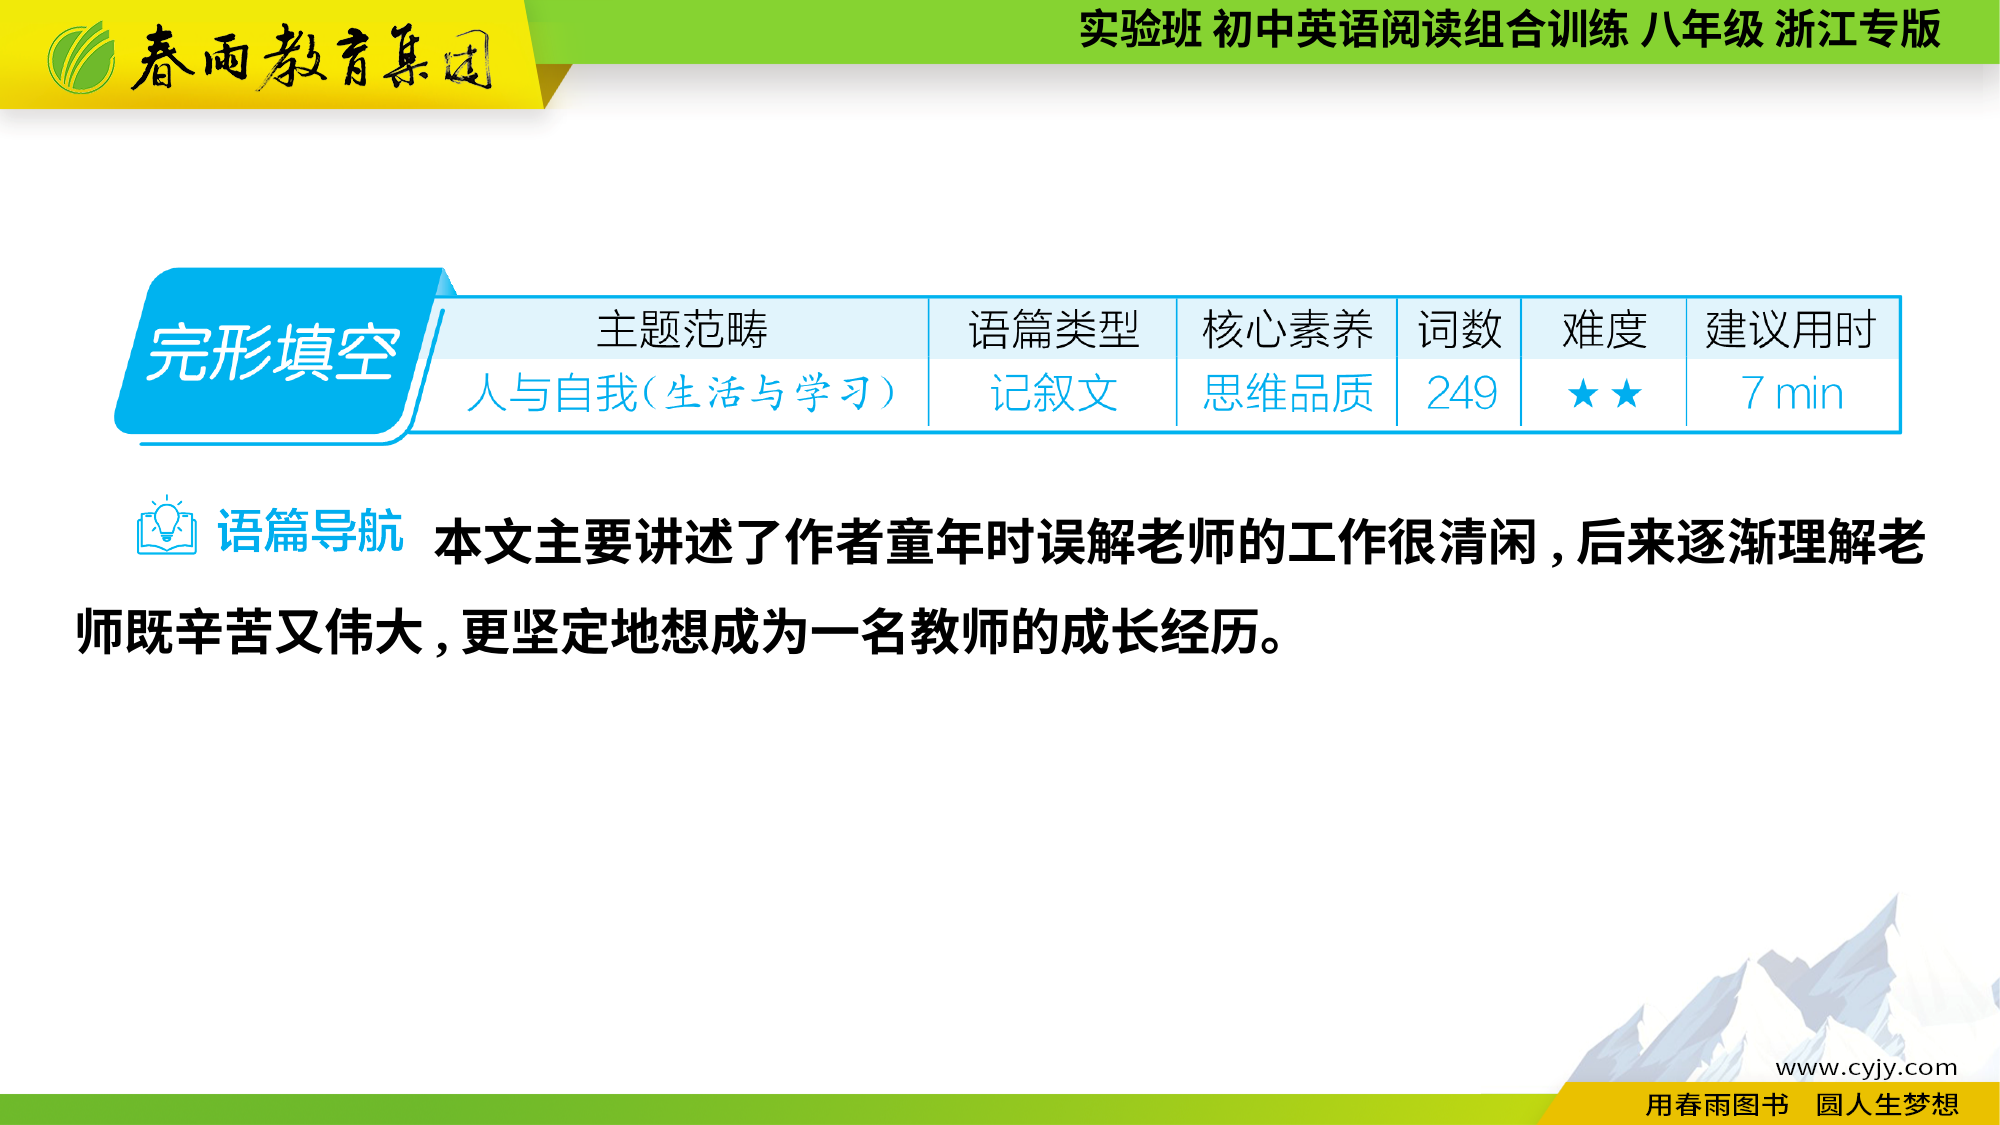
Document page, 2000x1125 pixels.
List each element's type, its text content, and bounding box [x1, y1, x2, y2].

list 本文主要讲述了作者童年时误解老师的工作很清闲,后来逐渐理解老师既辛苦又伟大,更坚定地想成为一名教师的成长经历。 [59, 473, 1944, 659]
picture [0, 0, 2000, 1125]
